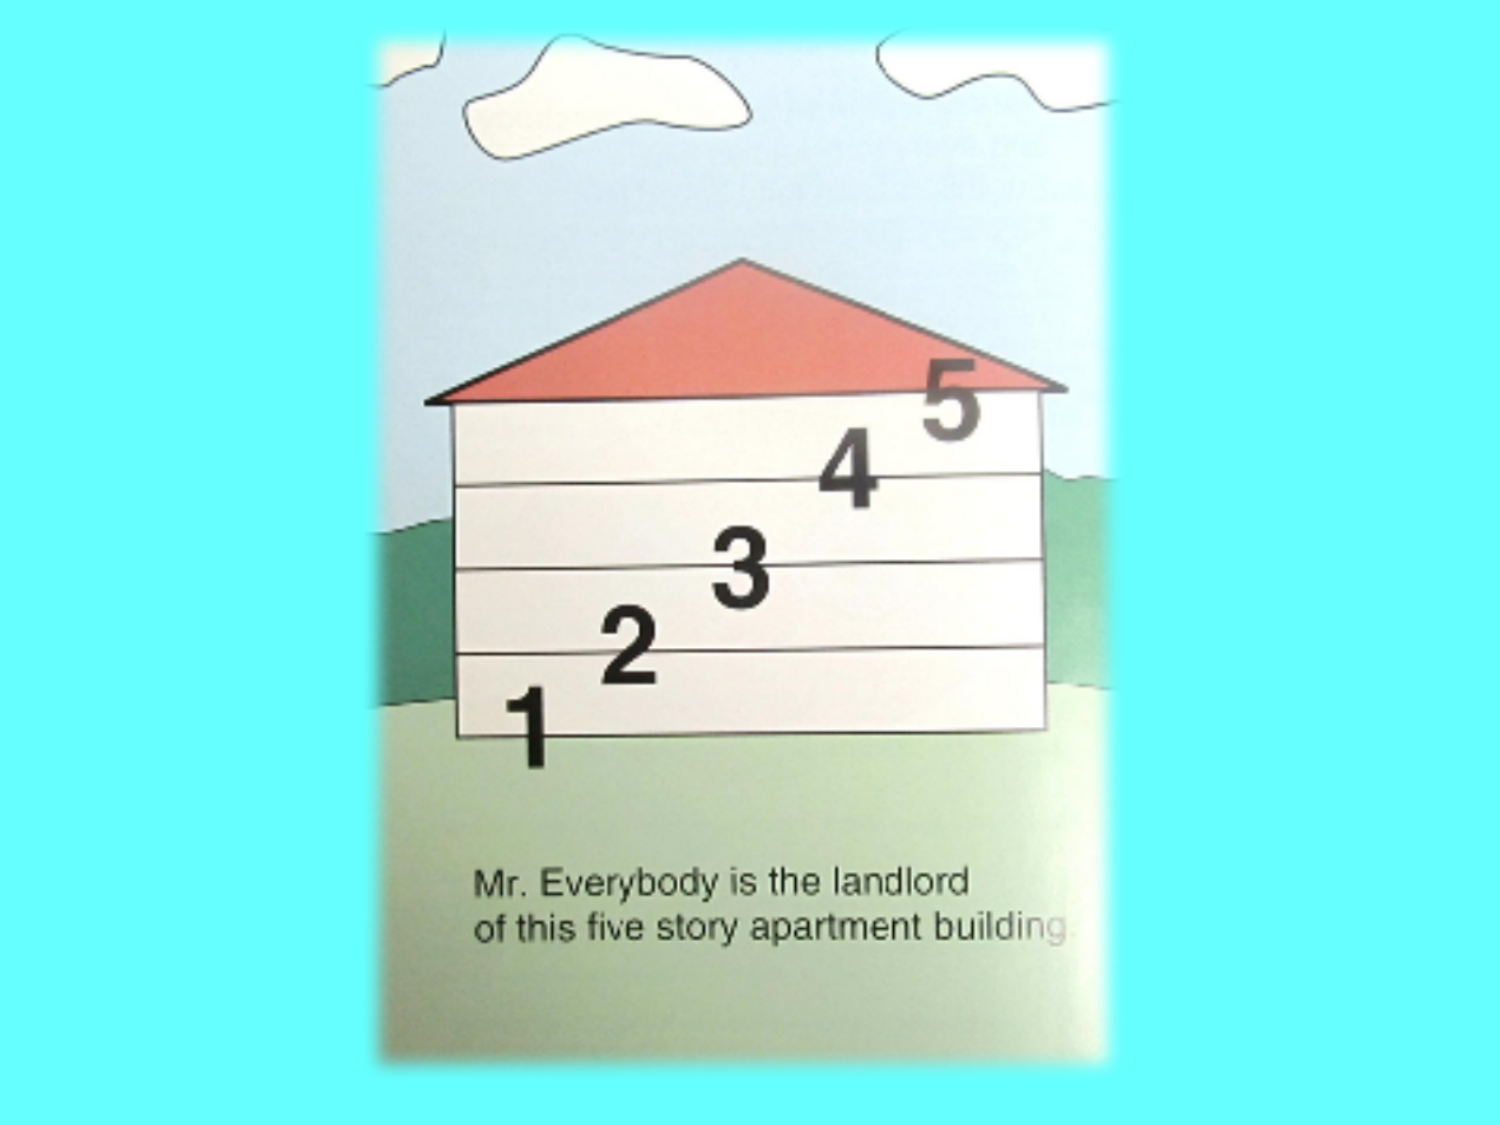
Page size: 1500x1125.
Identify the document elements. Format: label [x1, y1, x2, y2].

picture [361, 24, 1126, 1082]
